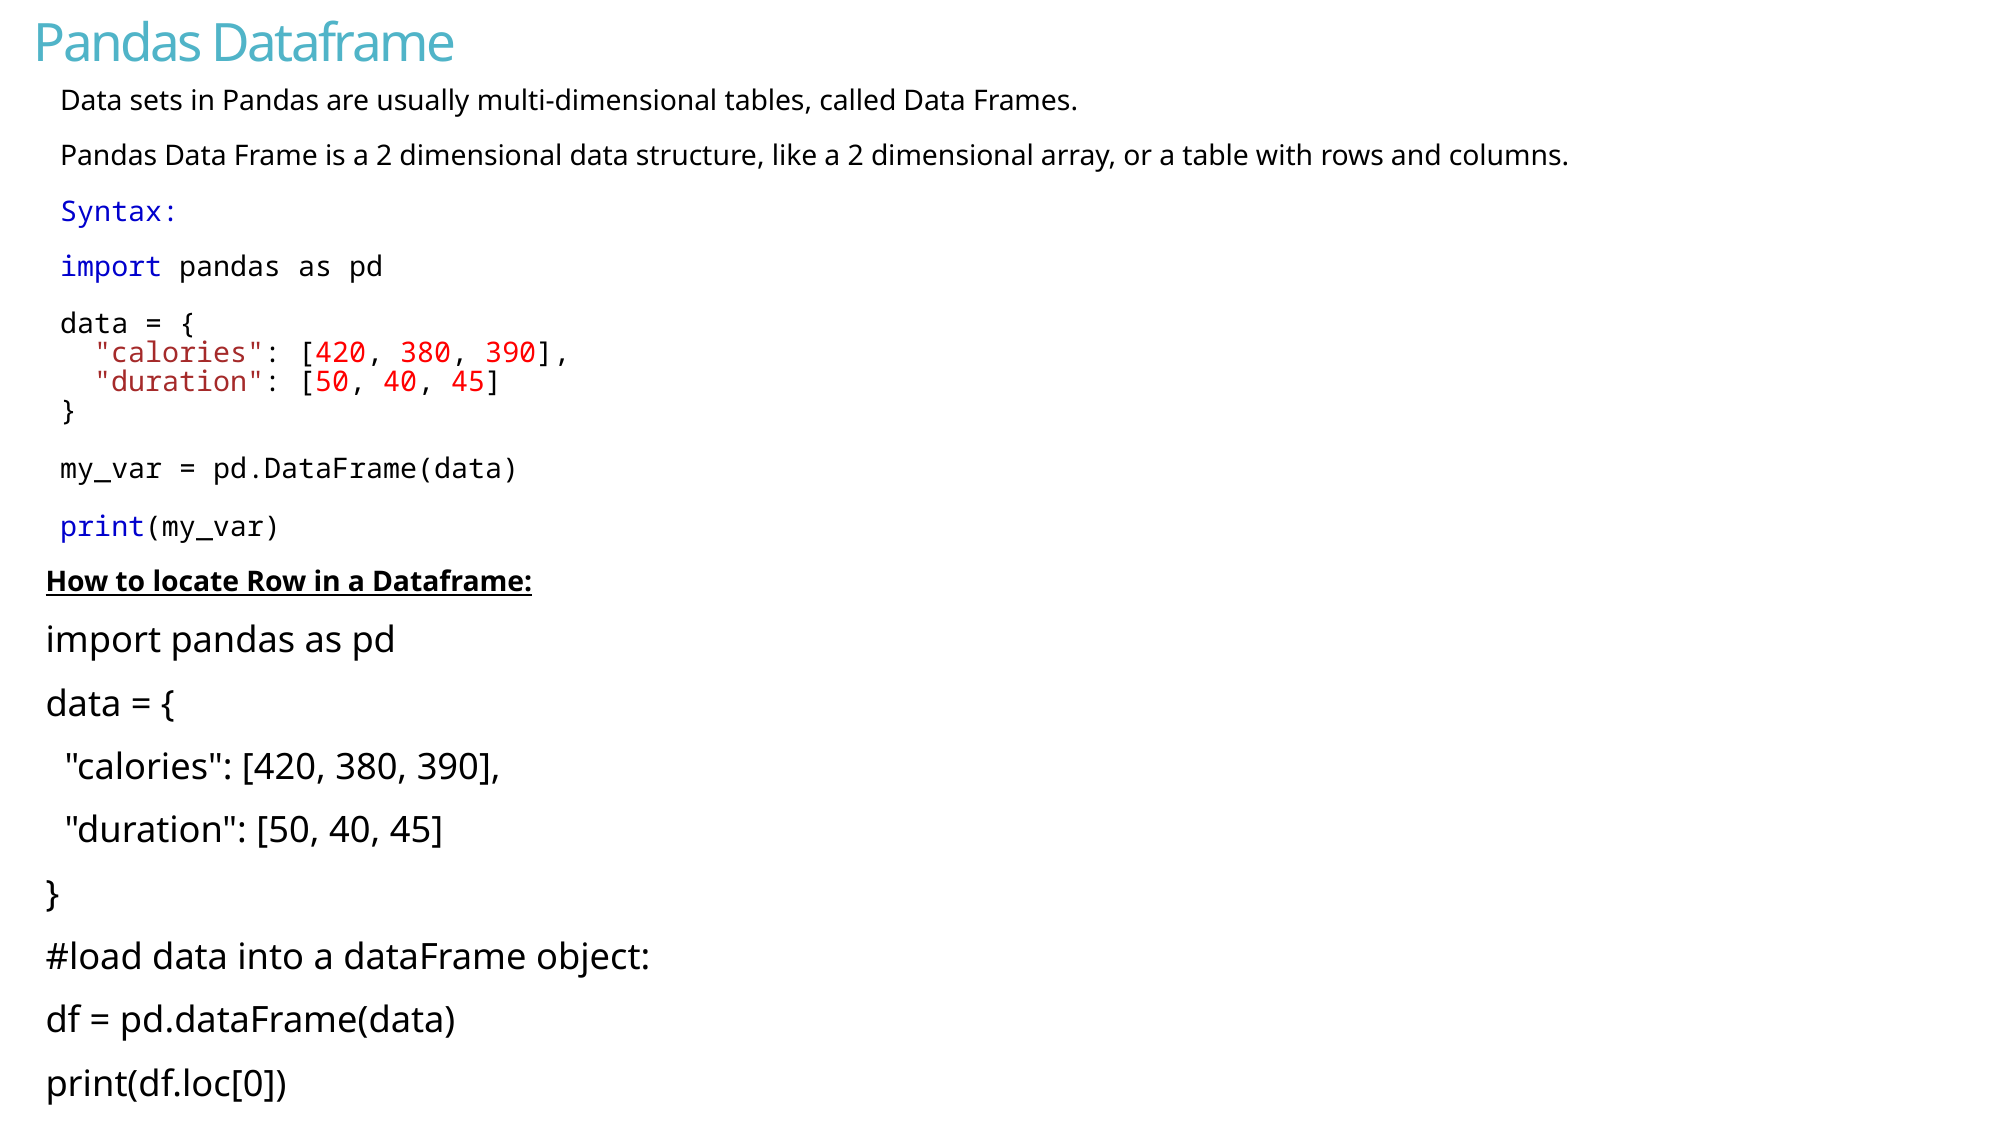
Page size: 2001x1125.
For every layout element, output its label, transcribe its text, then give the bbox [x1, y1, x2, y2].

list Data sets in Pandas are usually multi-dimensional tables, called Data Frames. Pandas Data Frame is a 2 dimensional data structure, like a 2 dimensional array, or a table with rows and columns. Syntax: import pandas as pd data = { "calories": [420, 380, 390], "duration": [50, 40, 45] } my_var = pd.DataFrame(data) print(my_var) How to locate Row in a Dataframe: import pandas as pd data = { "calories": [420, 380, 390], "duration": [50, 40, 45] } #load data into a dataFrame object: df = pd.dataFrame(data) print(df.loc[0]) [30, 80, 1787, 1118]
title Pandas Dataframe [18, 10, 1787, 81]
